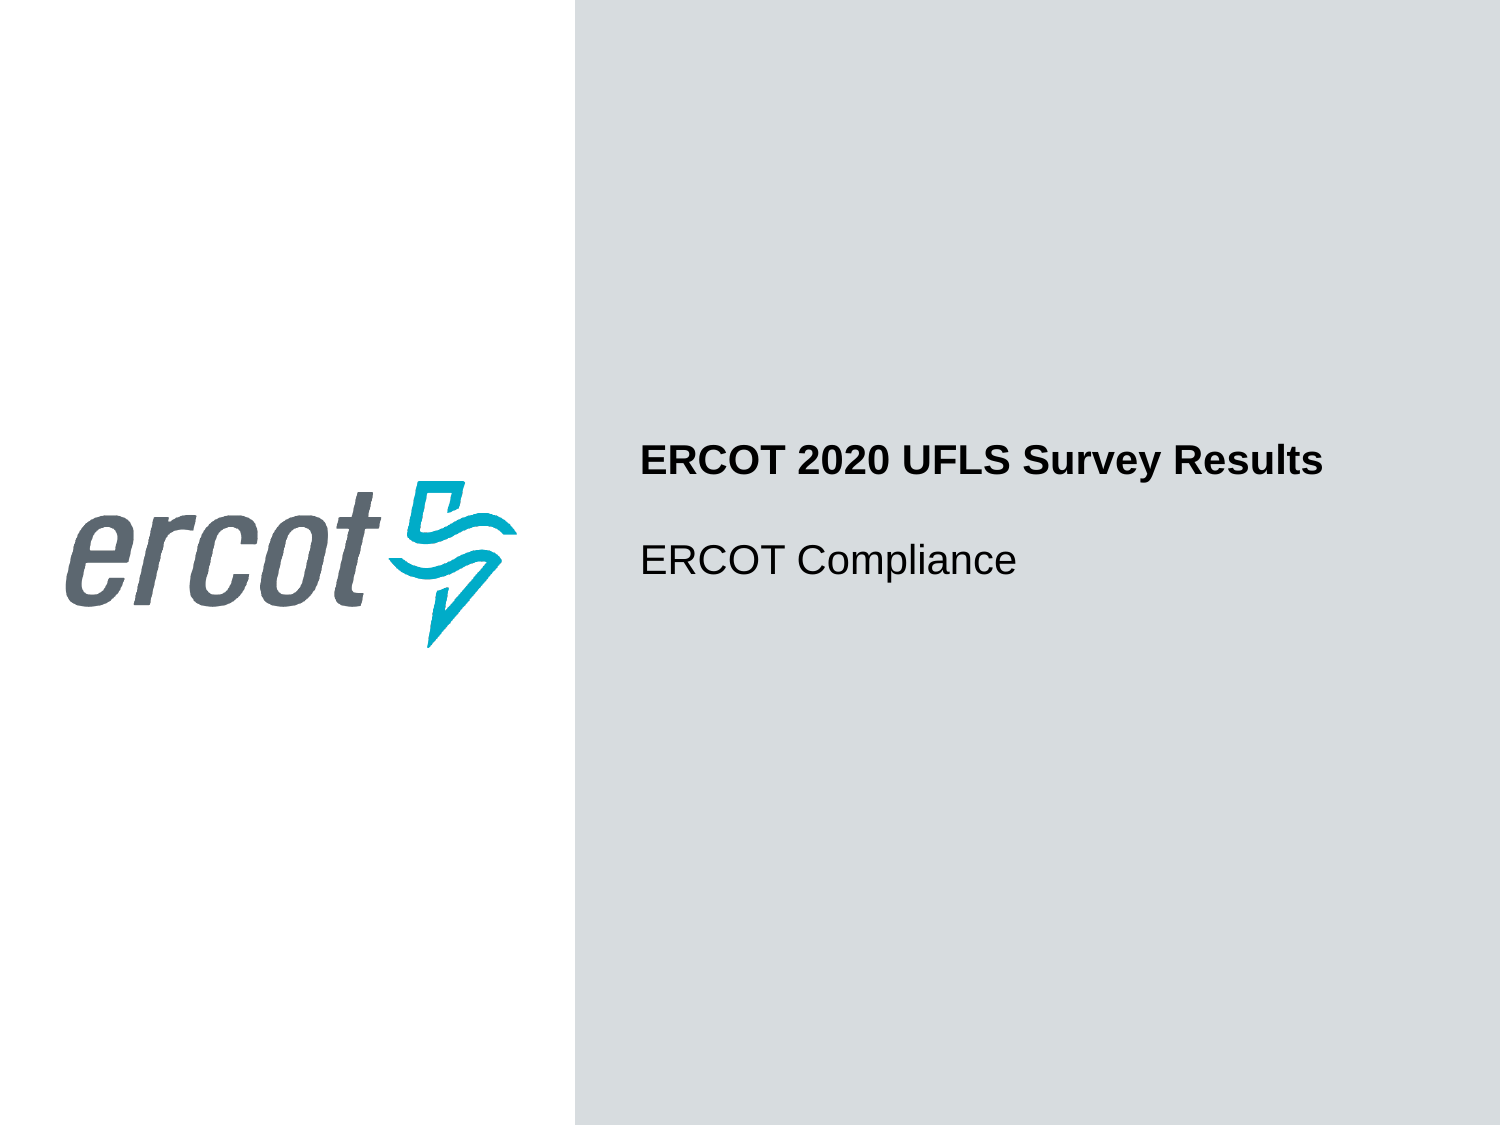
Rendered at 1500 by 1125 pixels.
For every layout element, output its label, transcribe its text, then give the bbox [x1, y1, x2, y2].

picture [56, 471, 525, 654]
text_box ERCOT 2020 UFLS Survey Results ERCOT Compliance [624, 425, 1500, 590]
